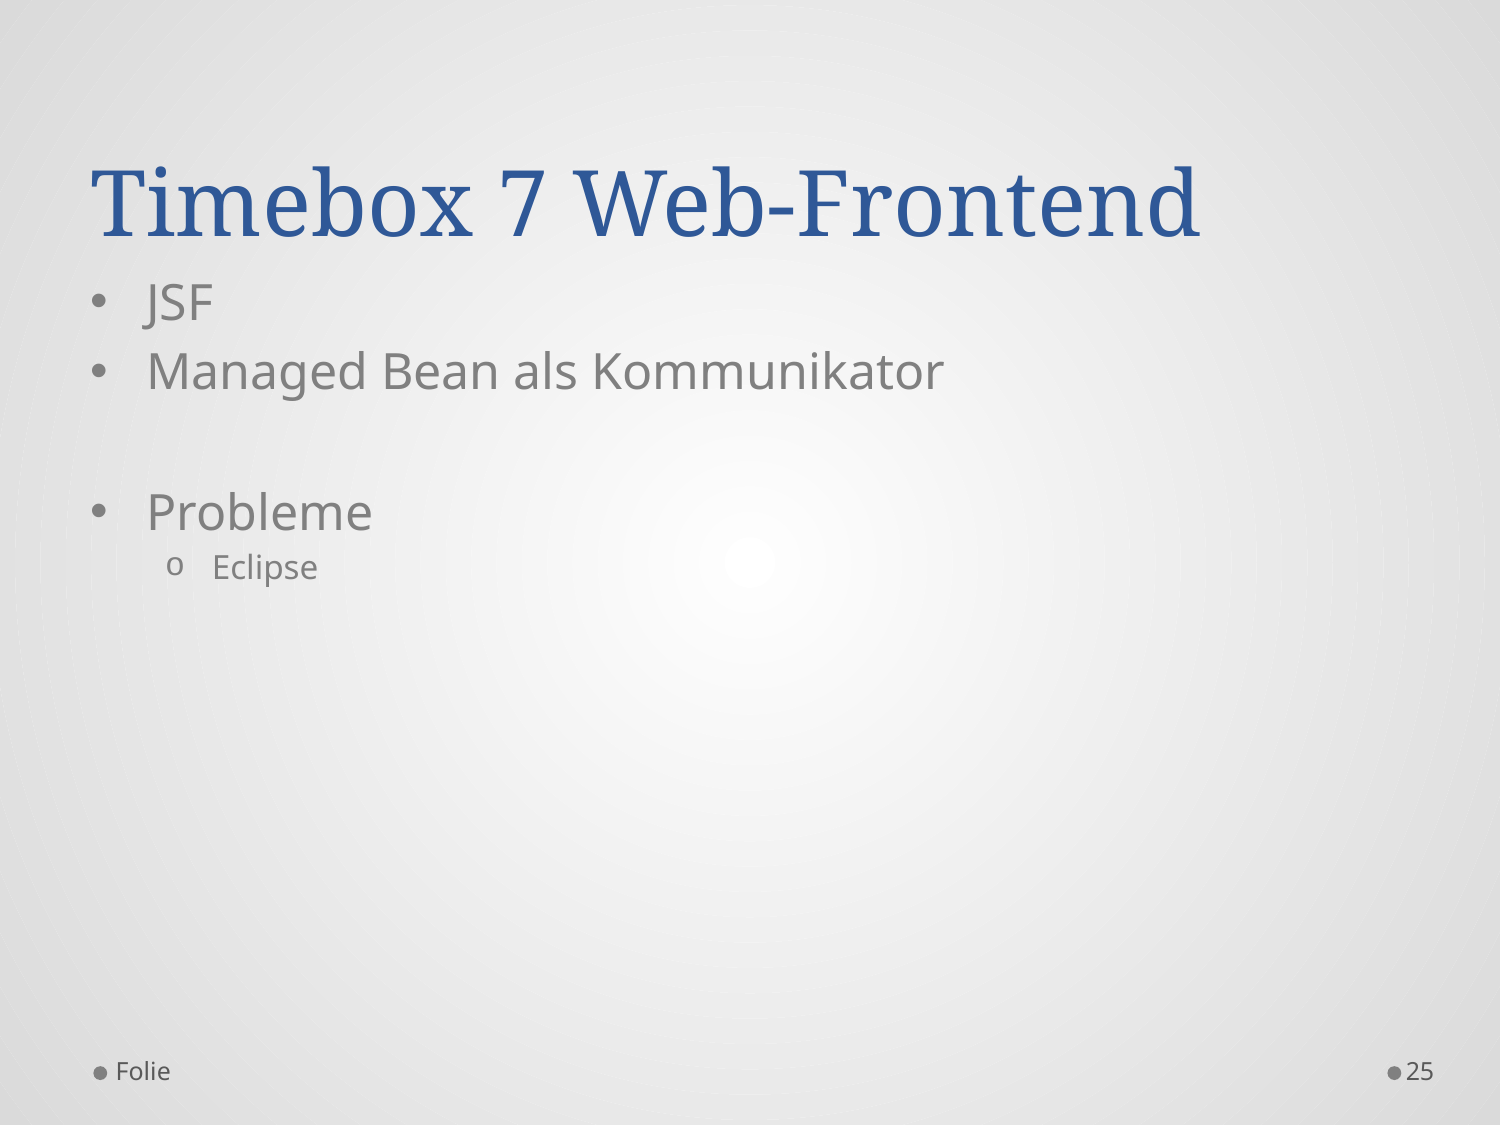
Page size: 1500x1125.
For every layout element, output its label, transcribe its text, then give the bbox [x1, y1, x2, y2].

footer Folie [108, 1042, 576, 1103]
slide_number 25 [1401, 1042, 1494, 1103]
title Timebox 7 Web-Frontend [75, 0, 1425, 262]
list JSF Managed Bean als Kommunikator Probleme Eclipse [75, 262, 1425, 1005]
